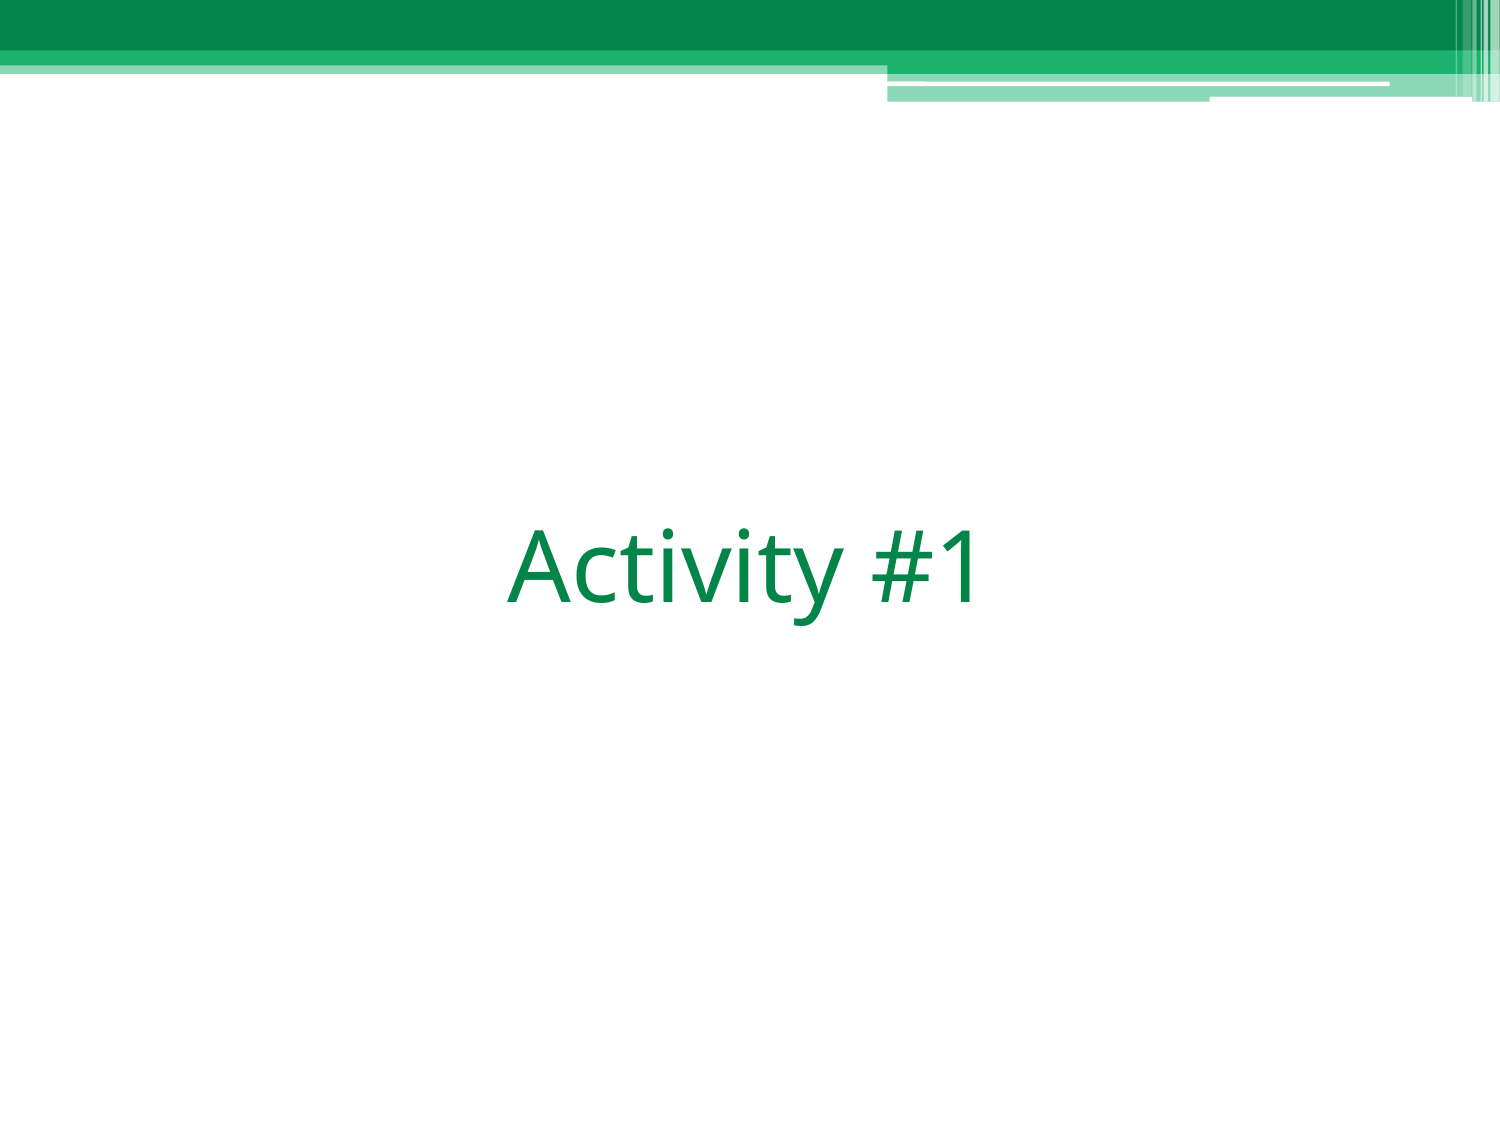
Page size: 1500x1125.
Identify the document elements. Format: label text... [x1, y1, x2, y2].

title Activity #1 [75, 474, 1425, 651]
